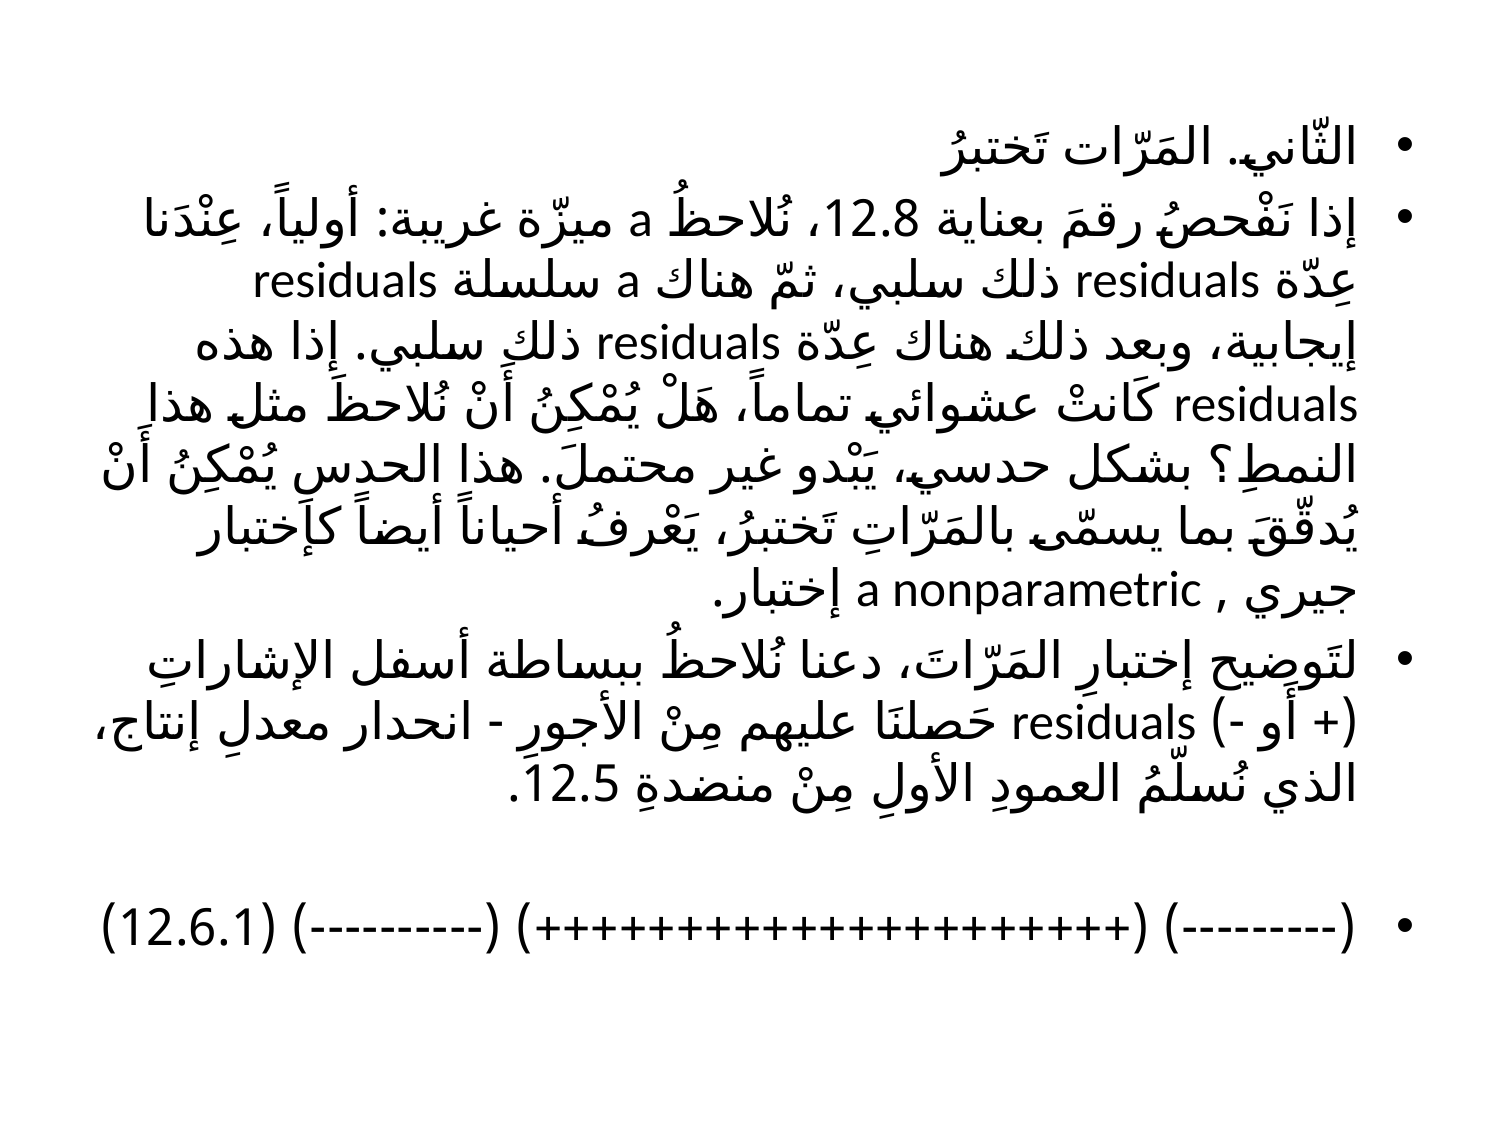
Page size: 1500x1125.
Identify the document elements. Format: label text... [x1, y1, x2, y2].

list الثّاني. المَرّات تَختبرُ إذا نَفْحصُ رقمَ بعناية 12.8، نُلاحظُ a ميزّة غريبة: أولياً، عِنْدَنا عِدّة residuals ذلك سلبي، ثمّ هناك a سلسلة residuals إيجابية، وبعد ذلك هناك عِدّة residuals ذلك سلبي. إذا هذه residuals كَانتْ عشوائي تماماً، هَلْ يُمْكِنُ أَنْ نُلاحظَ مثل هذا النمطِ؟ بشكل حدسي، يَبْدو غير محتملَ. هذا الحدسِ يُمْكِنُ أَنْ يُدقّقَ بما يسمّى بالمَرّاتِ تَختبرُ، يَعْرفُ أحياناً أيضاً كإختبار جيري , a nonparametric إختبار. لتَوضيح إختبارِ المَرّاتَ، دعنا نُلاحظُ ببساطة أسفل الإشاراتِ (+ أَو -) residuals حَصلنَا عليهم مِنْ الأجورِ - انحدار معدلِ إنتاج، الذي نُسلّمُ العمودِ الأولِ مِنْ منضدةِ 12.5. (---------) (+++++++++++++++++++++) (----------) (12.6.1) [75, 105, 1425, 1005]
